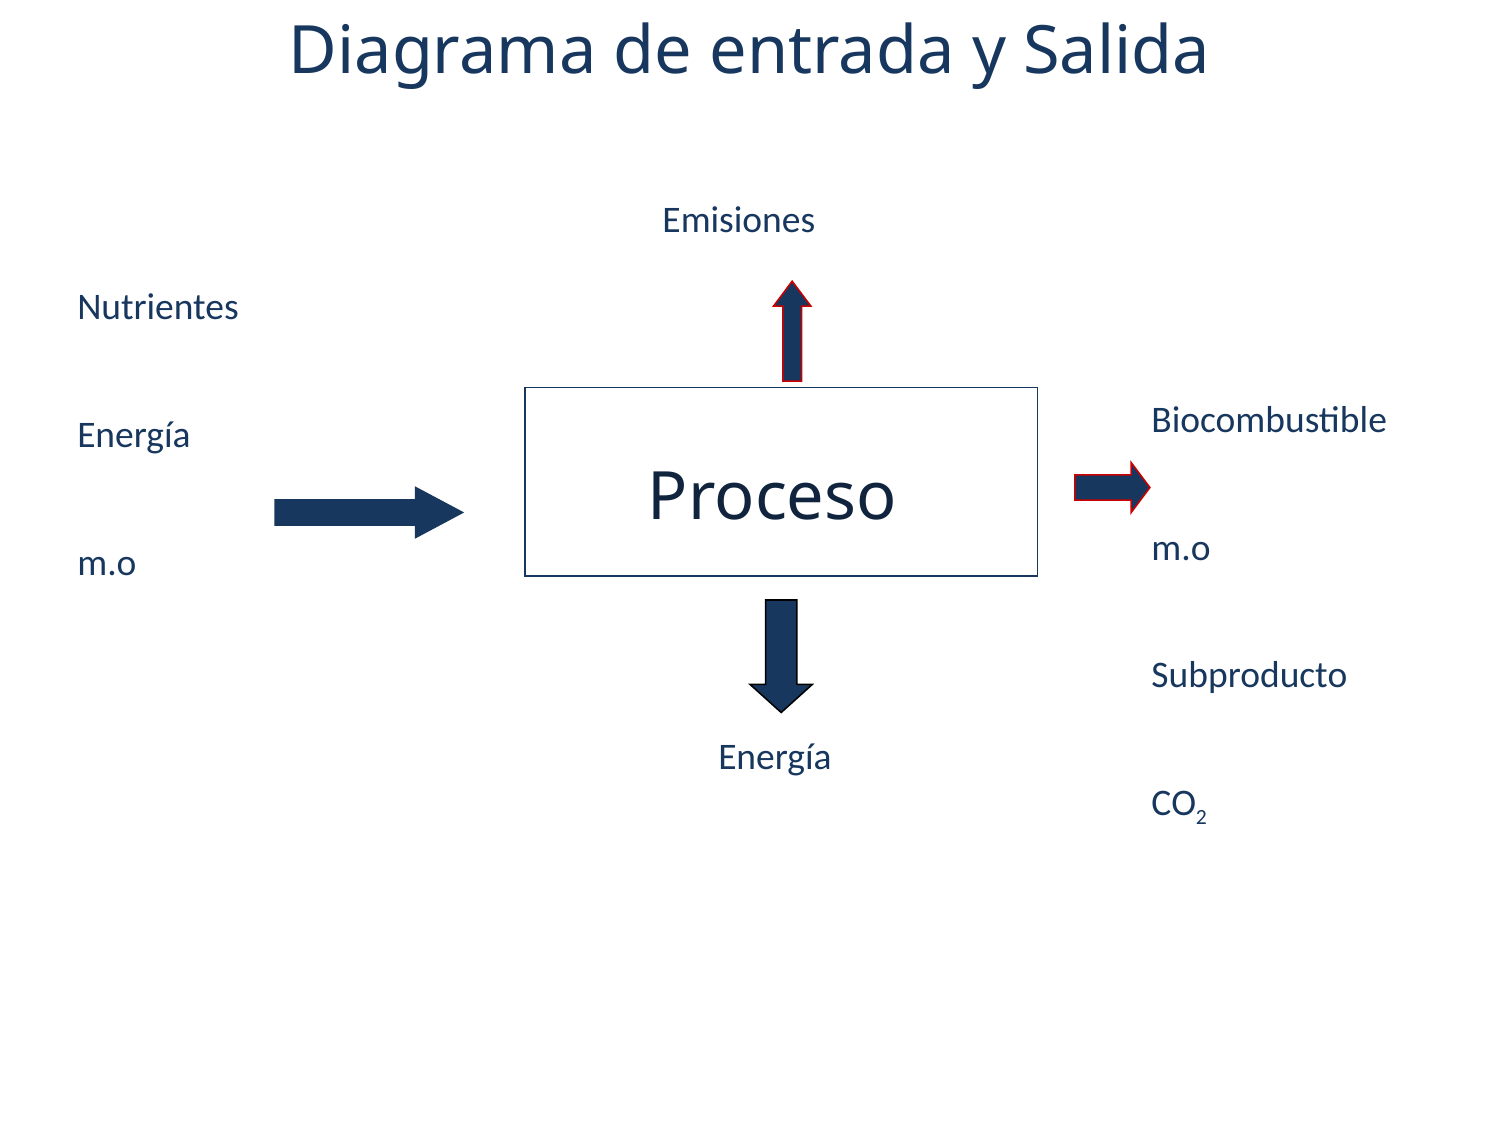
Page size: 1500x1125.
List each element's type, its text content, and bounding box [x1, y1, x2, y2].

text_box [773, 281, 811, 382]
text_box Diagrama de entrada y Salida [112, 0, 1388, 123]
text_box Emisiones [562, 187, 1063, 248]
text_box Energía [525, 724, 1025, 785]
text_box Nutrientes Energía m.o [62, 274, 313, 654]
text_box Biocombustible m.o Subproducto CO2 [1136, 387, 1500, 836]
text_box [274, 387, 1151, 713]
